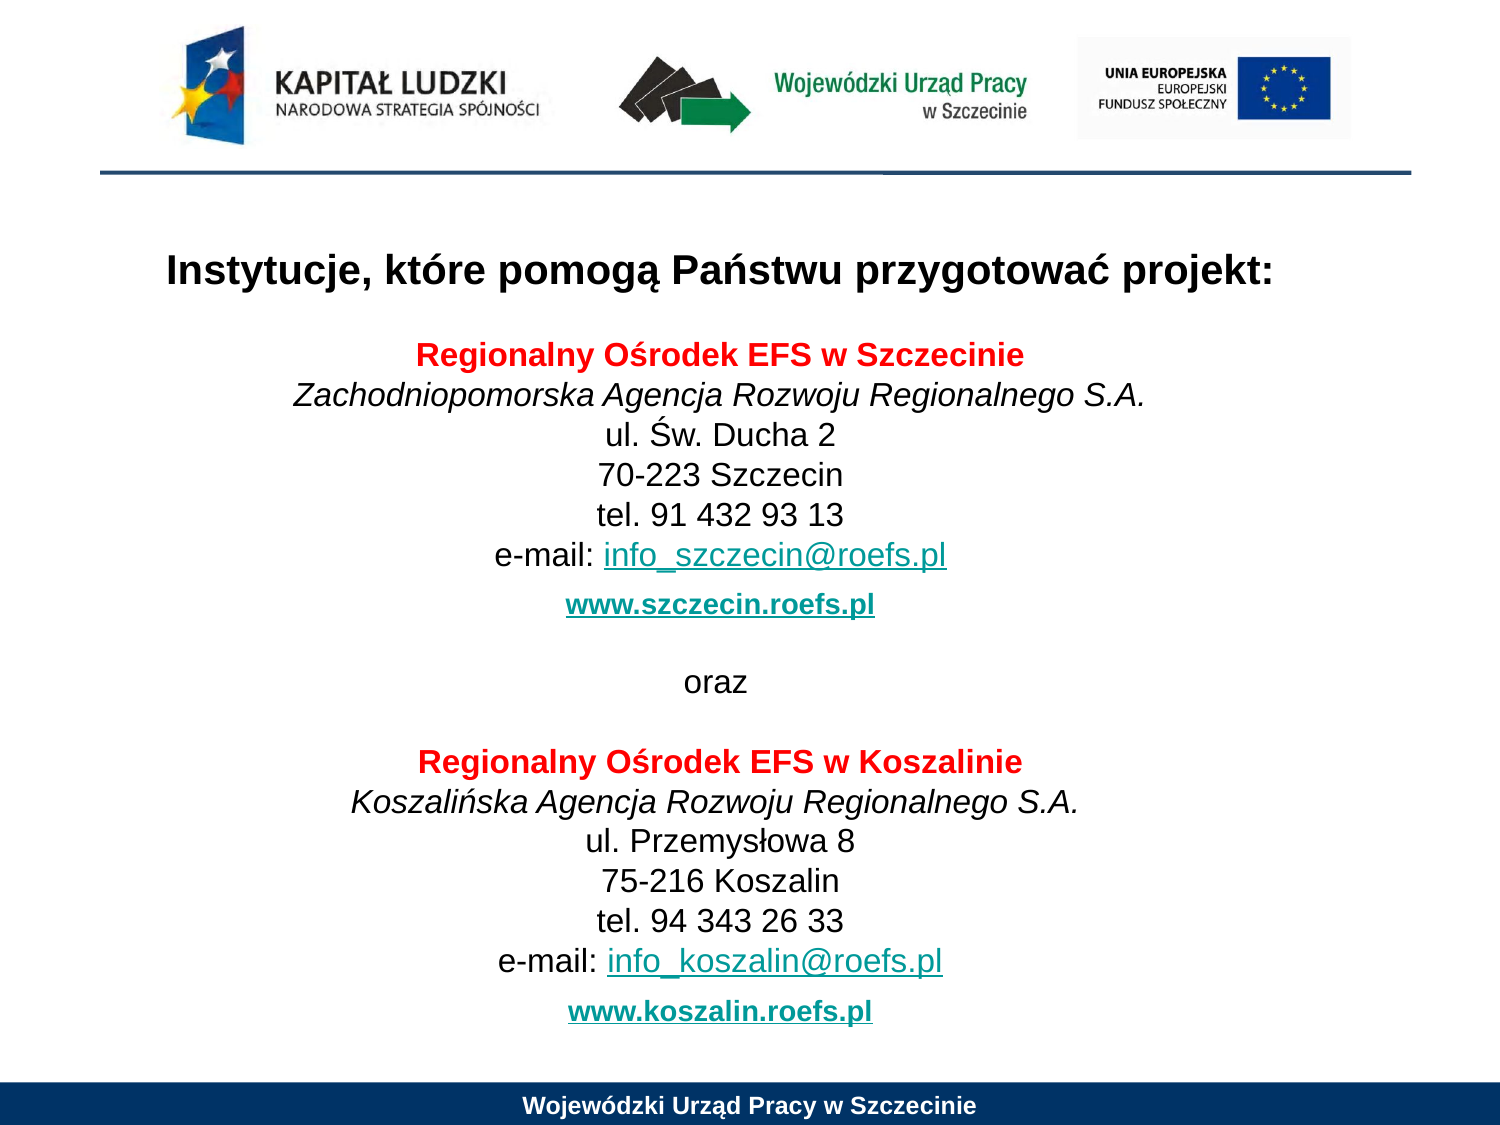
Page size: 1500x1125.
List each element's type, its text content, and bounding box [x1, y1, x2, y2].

picture [159, 24, 1353, 149]
text_box Instytucje, które pomogą Państwu przygotować projekt: Regionalny Ośrodek EFS w Szczecinie Zachodniopomorska Agencja Rozwoju Regionalnego S.A. ul. Św. Ducha 2 70-223 Szczecin tel. 91 432 93 13 e-mail: info_szczecin@roefs.pl www.szczecin.roefs.pl oraz Regionalny Ośrodek EFS w Koszalinie Koszalińska Agencja Rozwoju Regionalnego S.A. ul. Przemysłowa 8 75-216 Koszalin tel. 94 343 26 33 e-mail: info_koszalin@roefs.pl www.koszalin.roefs.pl [81, 175, 1360, 1125]
